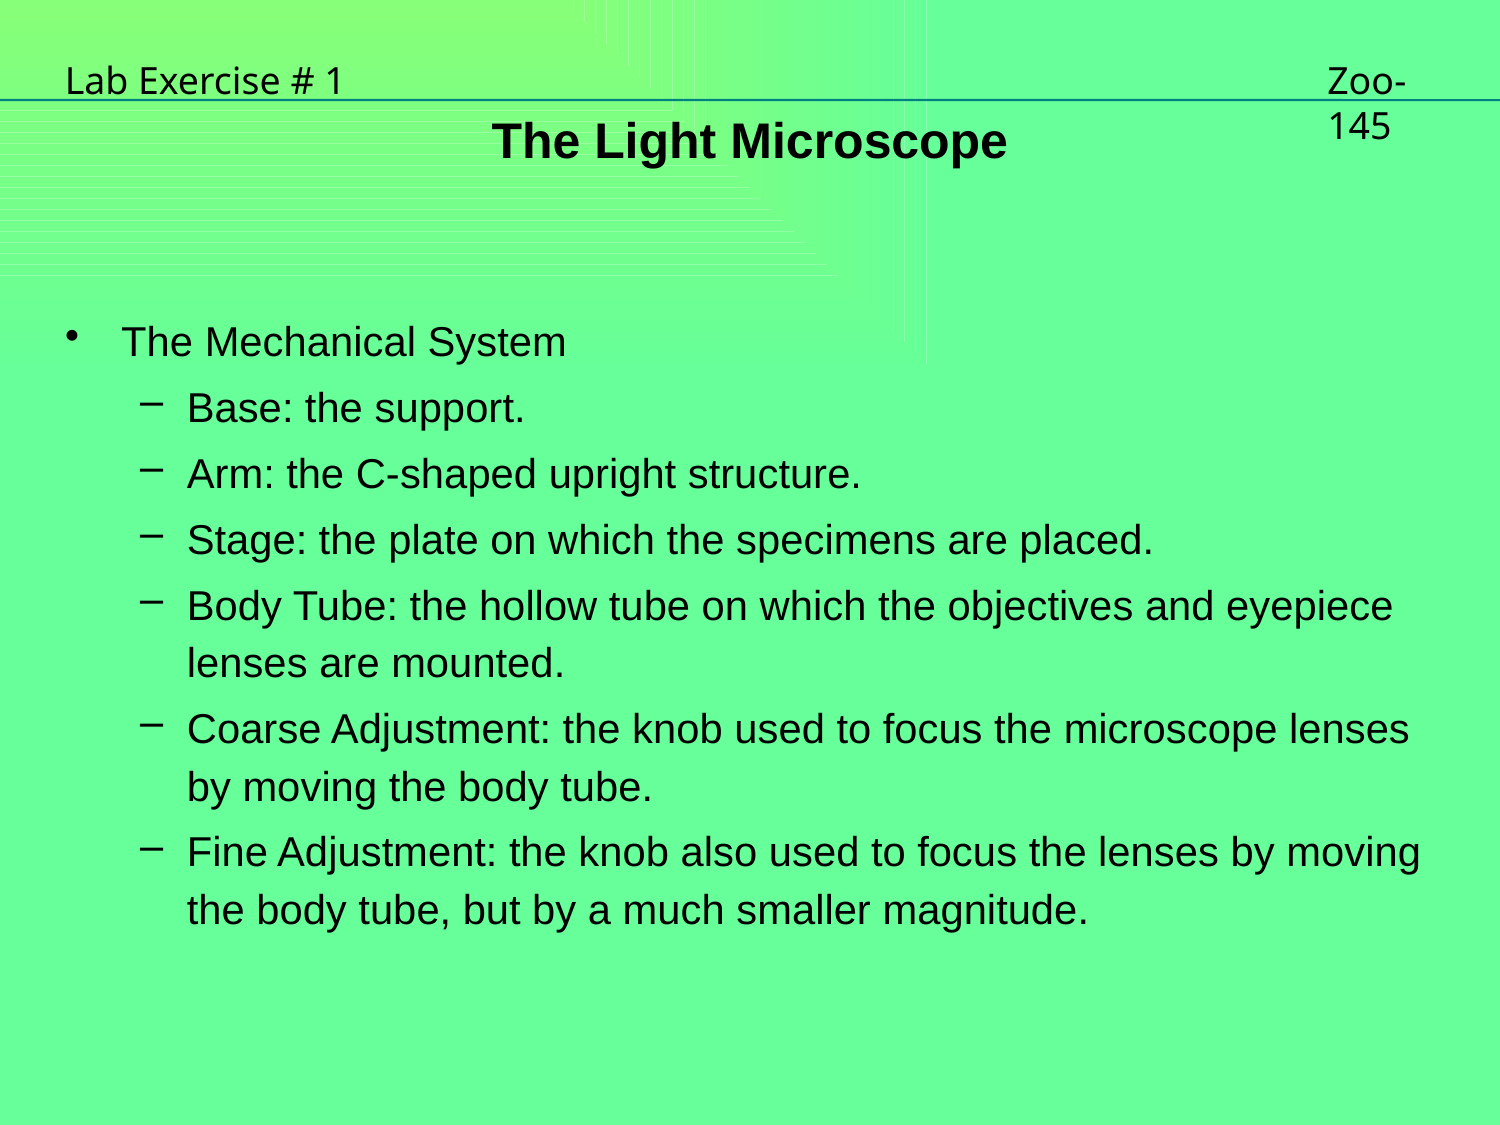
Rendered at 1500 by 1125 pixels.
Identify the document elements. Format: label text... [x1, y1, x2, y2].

text_box Lab Exercise # 1 [50, 49, 400, 99]
text_box Lab Exercise # 1 [50, 100, 400, 110]
text_box Zoo- 145 [1312, 49, 1475, 100]
list The Mechanical System Base: the support. Arm: the C-shaped upright structure. Stage: the plate on which the specimens are placed. Body Tube: the hollow tube on which the objectives and eyepiece lenses are mounted. Coarse Adjustment: the knob used to focus the microscope lenses by moving the body tube. Fine Adjustment: the knob also used to focus the lenses by moving the body tube, but by a much smaller magnitude. [49, 299, 1470, 1057]
title The Light Microscope [74, 44, 1426, 233]
text_box Zoo- 145 [1312, 101, 1475, 155]
